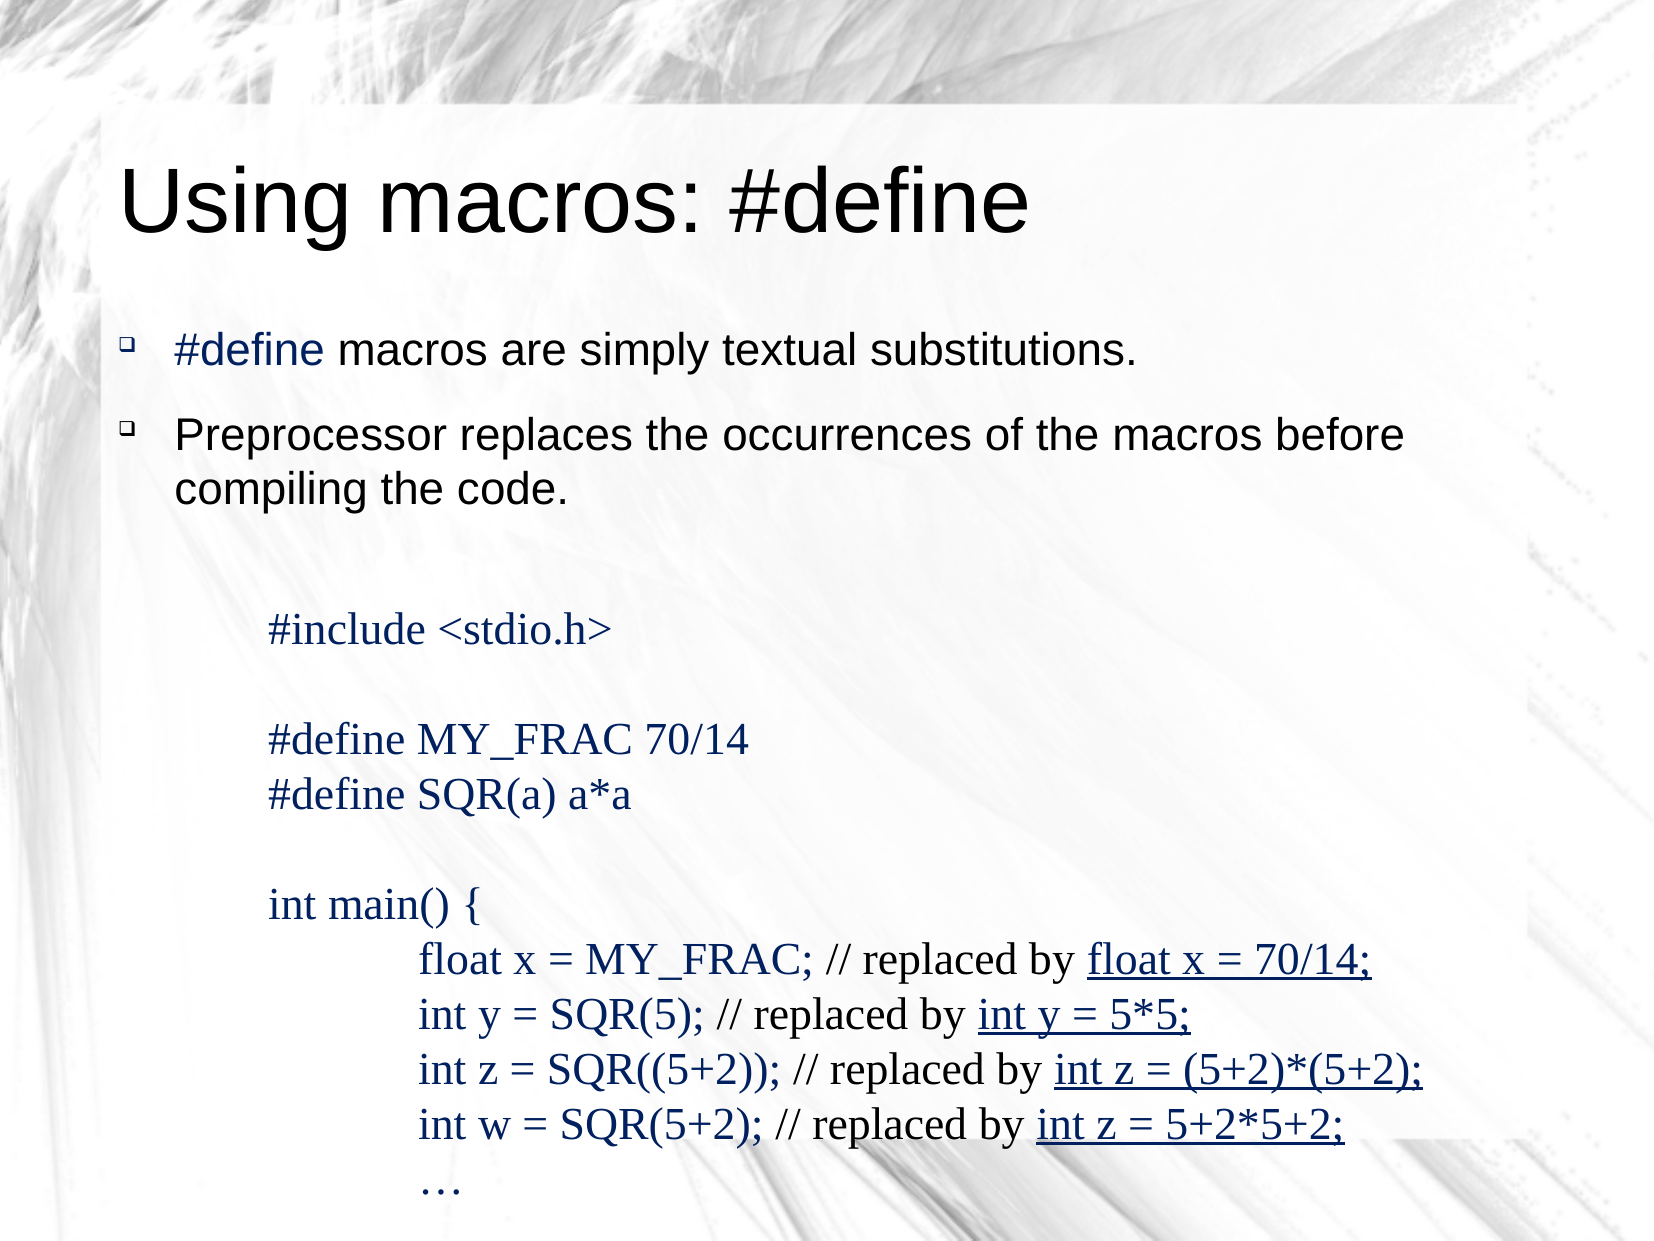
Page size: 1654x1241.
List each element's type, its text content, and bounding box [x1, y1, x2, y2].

text_box Using macros: #define [118, 93, 1535, 299]
list #define macros are simply textual substitutions. Preprocessor replaces the occurrences of the macros before compiling the code. #include <stdio.h> #define MY_FRAC 70/14 #define SQR(a) a*a int main() { float x = MY_FRAC; // replaced by float x = 70/14; int y = SQR(5); // replaced by int y = 5*5; int z = SQR((5+2)); // replaced by int z = (5+2)*(5+2); int w = SQR(5+2); // replaced by int z = 5+2*5+2; … [118, 319, 1571, 1180]
picture [0, 0, 1654, 1241]
